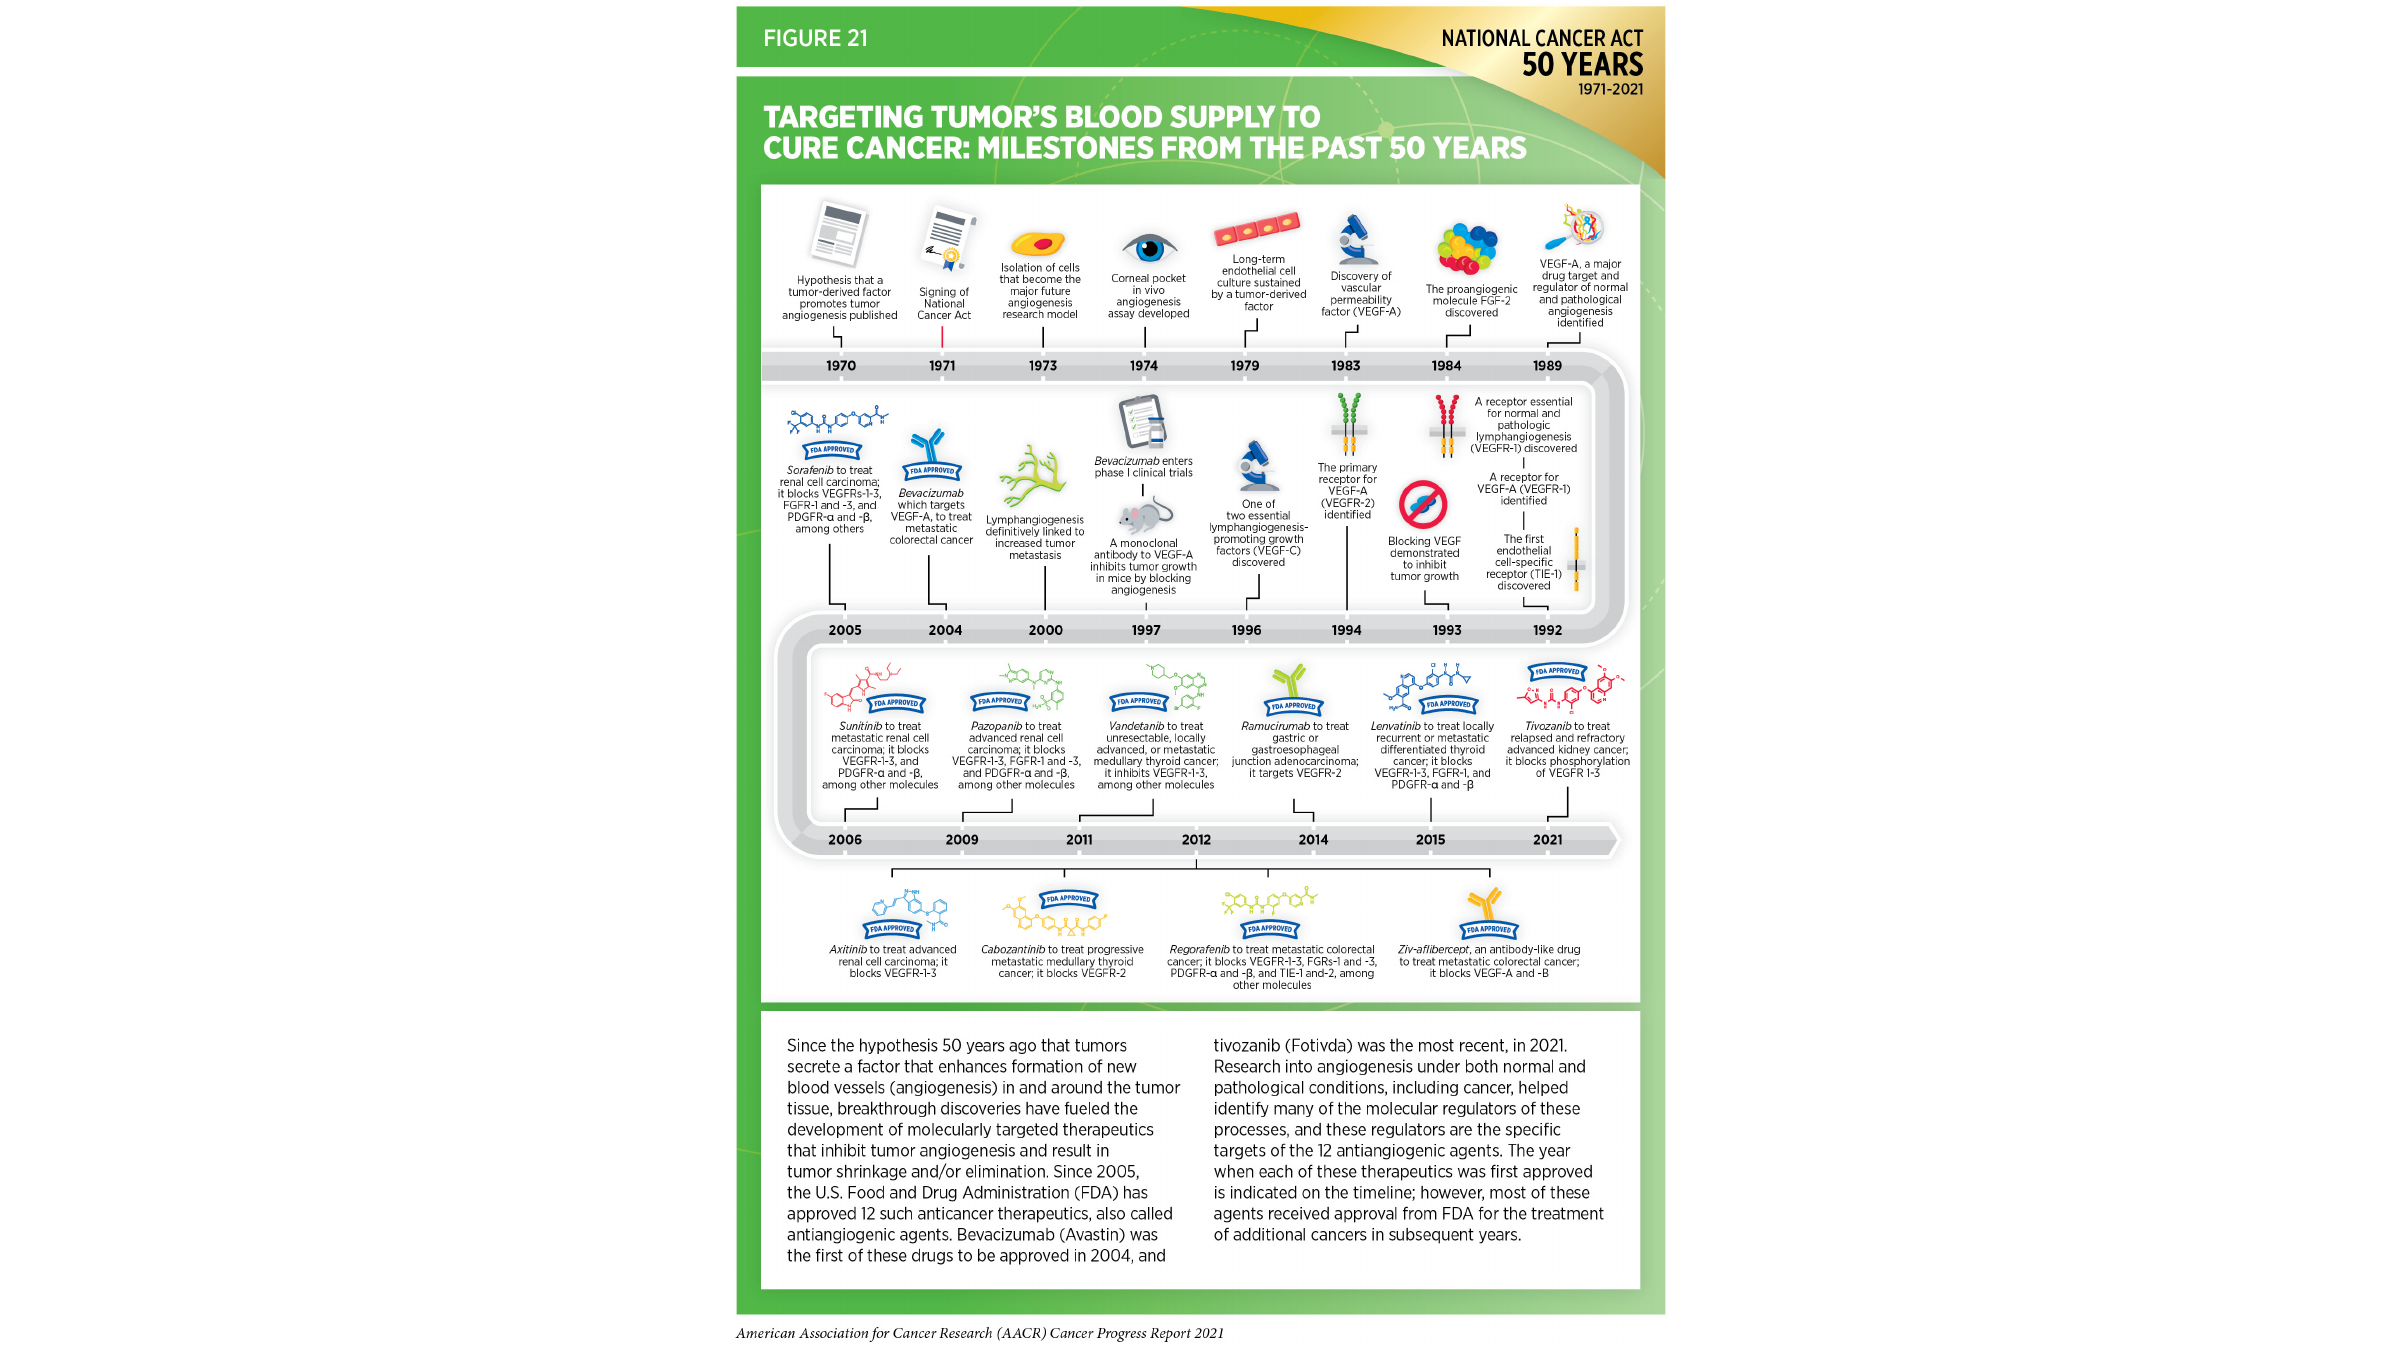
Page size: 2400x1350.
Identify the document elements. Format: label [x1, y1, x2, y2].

picture [727, 0, 1673, 1350]
